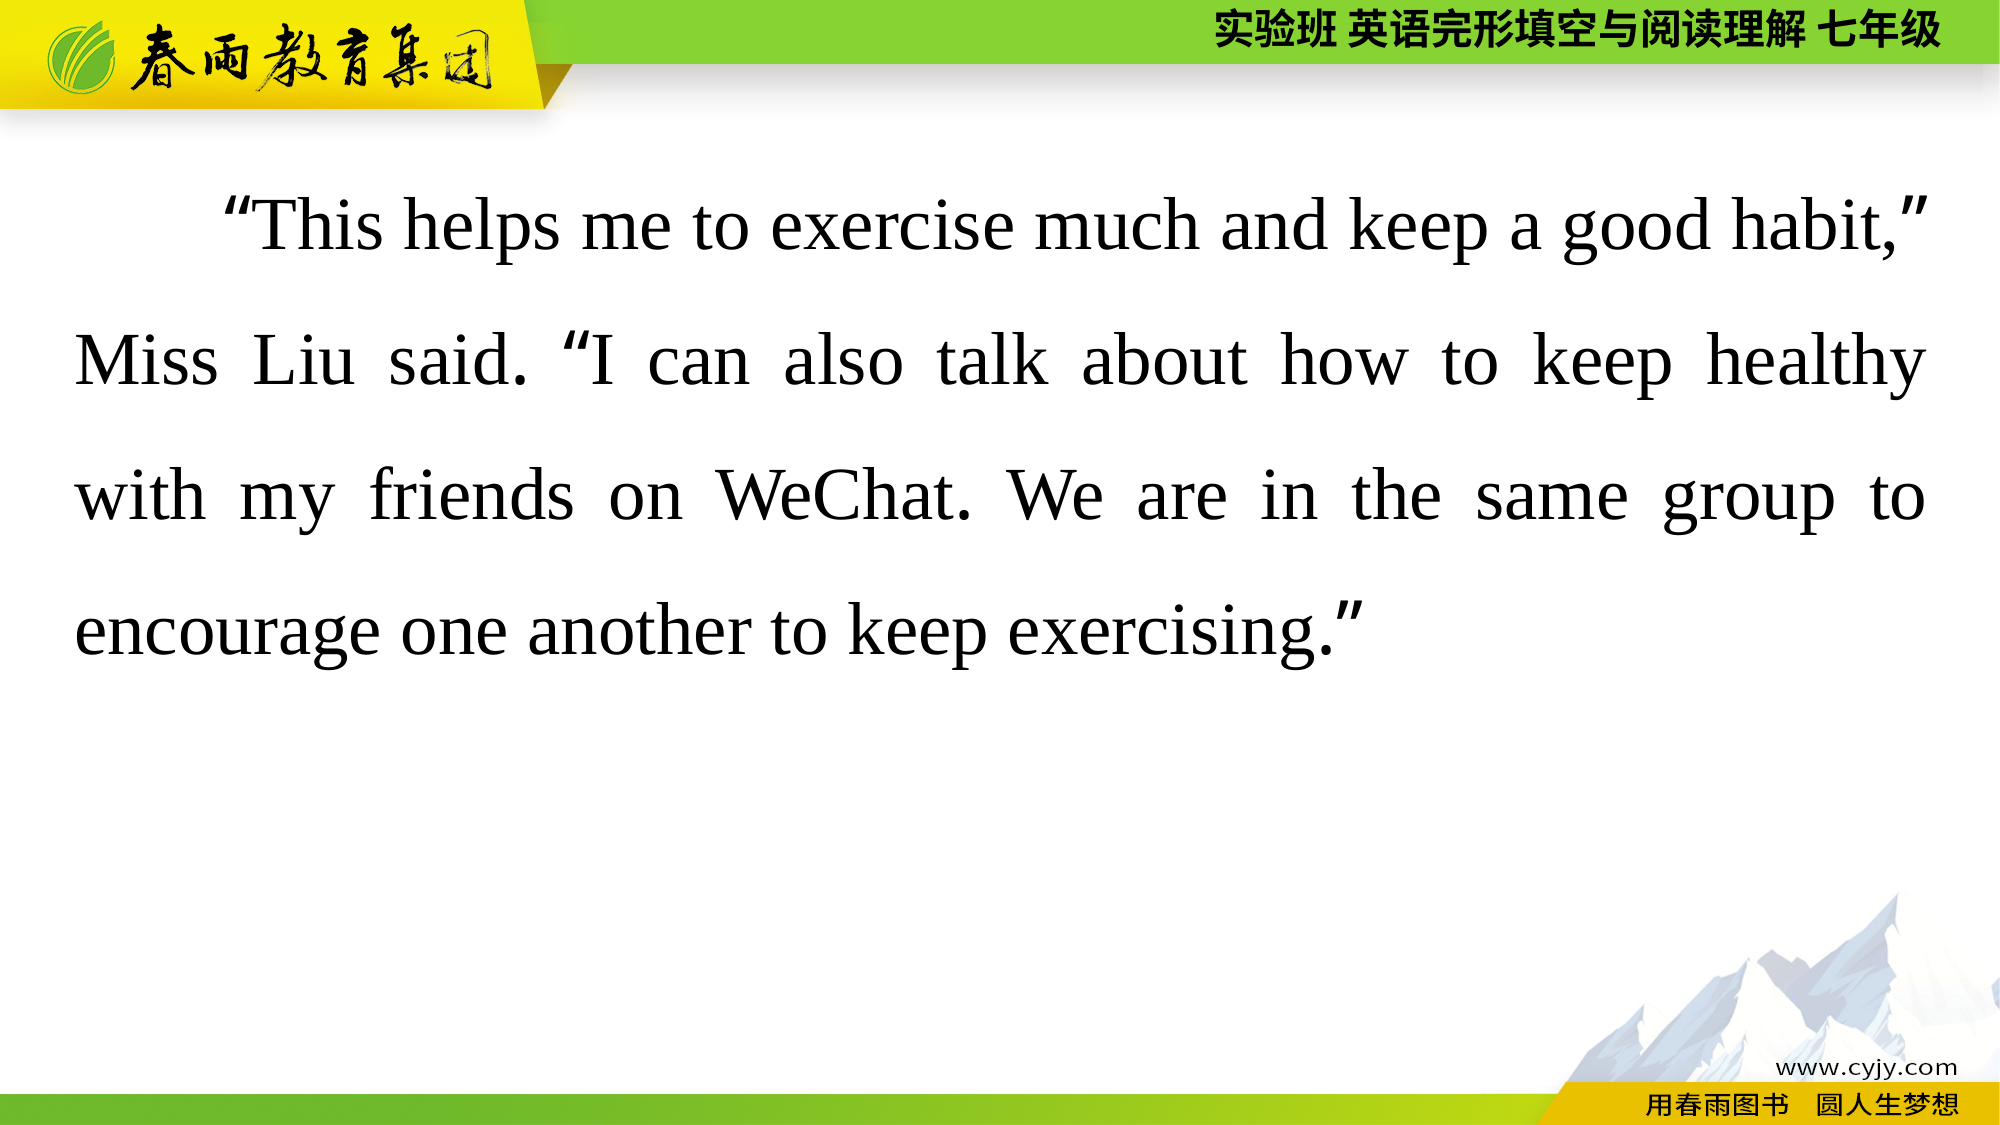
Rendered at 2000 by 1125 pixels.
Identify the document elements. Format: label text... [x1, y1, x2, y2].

list “This helps me to exercise much and keep a good habit,” Miss Liu said. “I can also talk about how to keep healthy with my friends on WeChat. We are in the same group to encourage one another to keep exercising.” [59, 122, 1944, 666]
picture [0, 0, 2000, 1125]
